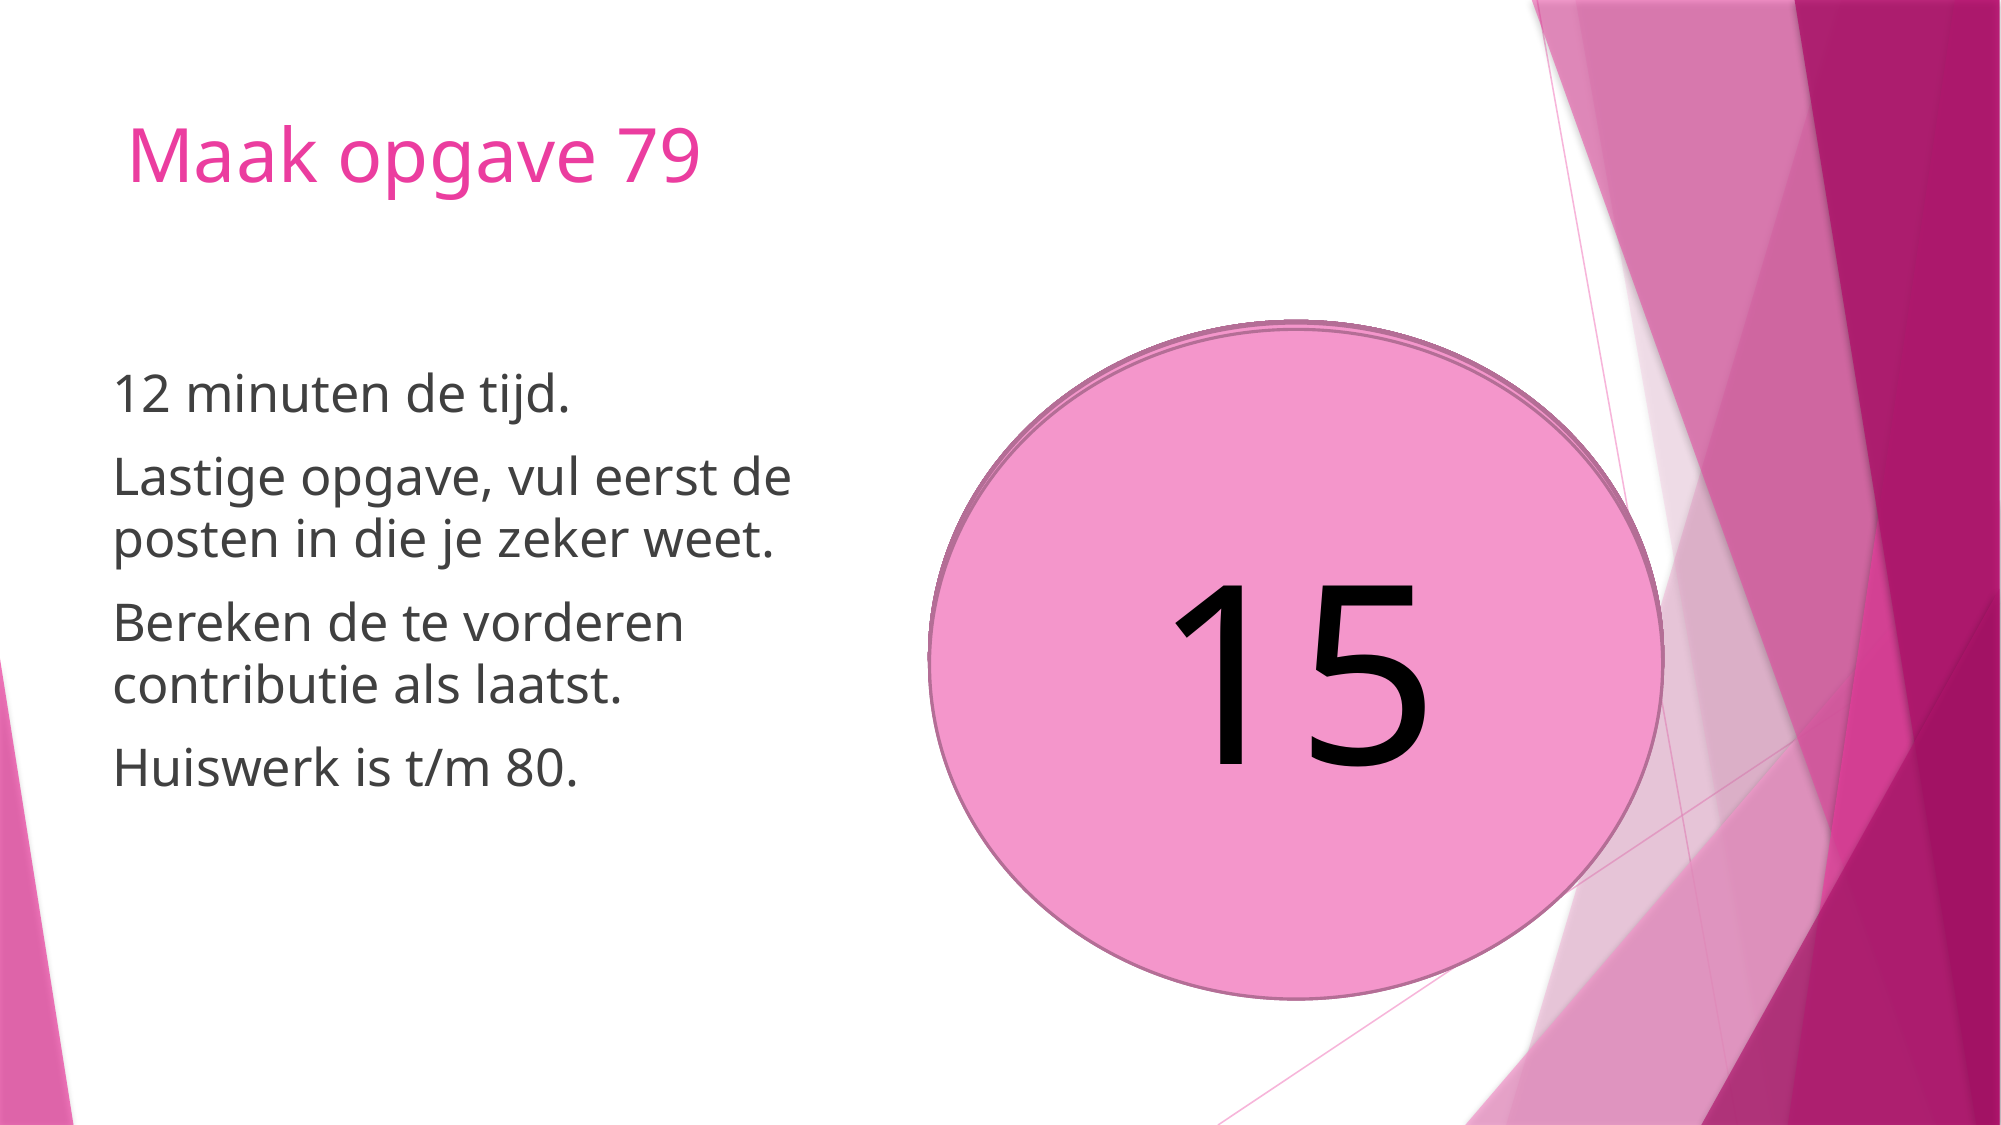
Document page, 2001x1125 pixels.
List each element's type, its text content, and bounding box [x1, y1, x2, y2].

text_box 14 [930, 321, 1662, 621]
text_box 15 [927, 327, 1665, 1001]
list 12 minuten de tijd. Lastige opgave, vul eerst de posten in die je zeker weet. Bereken de te vorderen contributie als laatst. Huiswerk is t/m 80. [97, 352, 817, 960]
title Maak opgave 79 [111, 99, 1522, 317]
